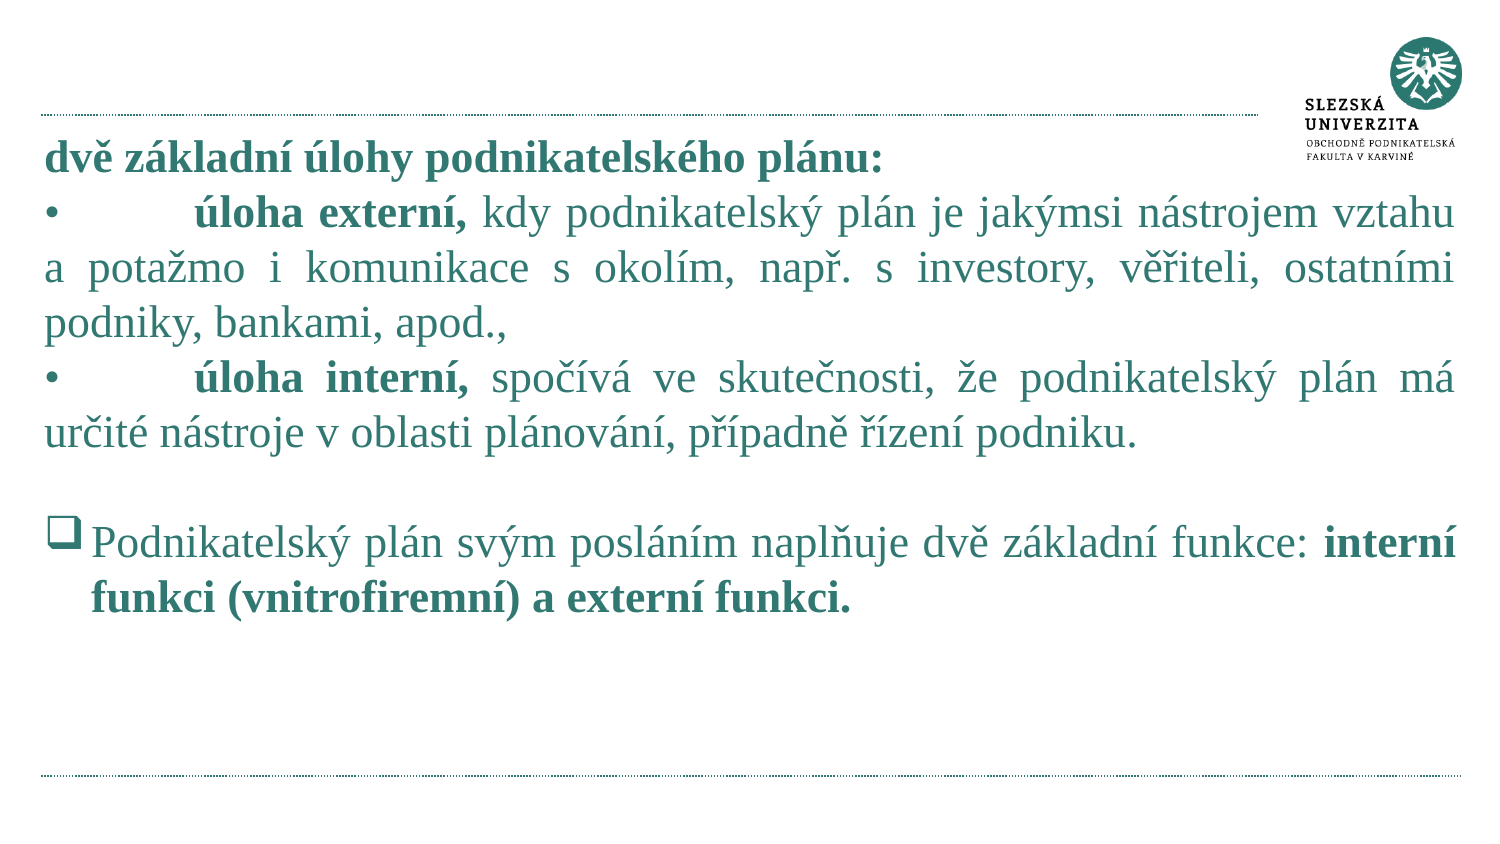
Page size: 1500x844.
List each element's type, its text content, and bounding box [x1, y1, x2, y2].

text_box dvě základní úlohy podnikatelského plánu: • úloha externí, kdy podnikatelský plán je jakýmsi nástrojem vztahu a potažmo i komunikace s okolím, např. s investory, věřiteli, ostatními podniky, bankami, apod., • úloha interní, spočívá ve skutečnosti, že podnikatelský plán má určité nástroje v oblasti plánování, případně řízení podniku. Podnikatelský plán svým posláním naplňuje dvě základní funkce: interní funkci (vnitrofiremní) a externí funkci. [29, 118, 1471, 629]
picture [1305, 37, 1462, 118]
